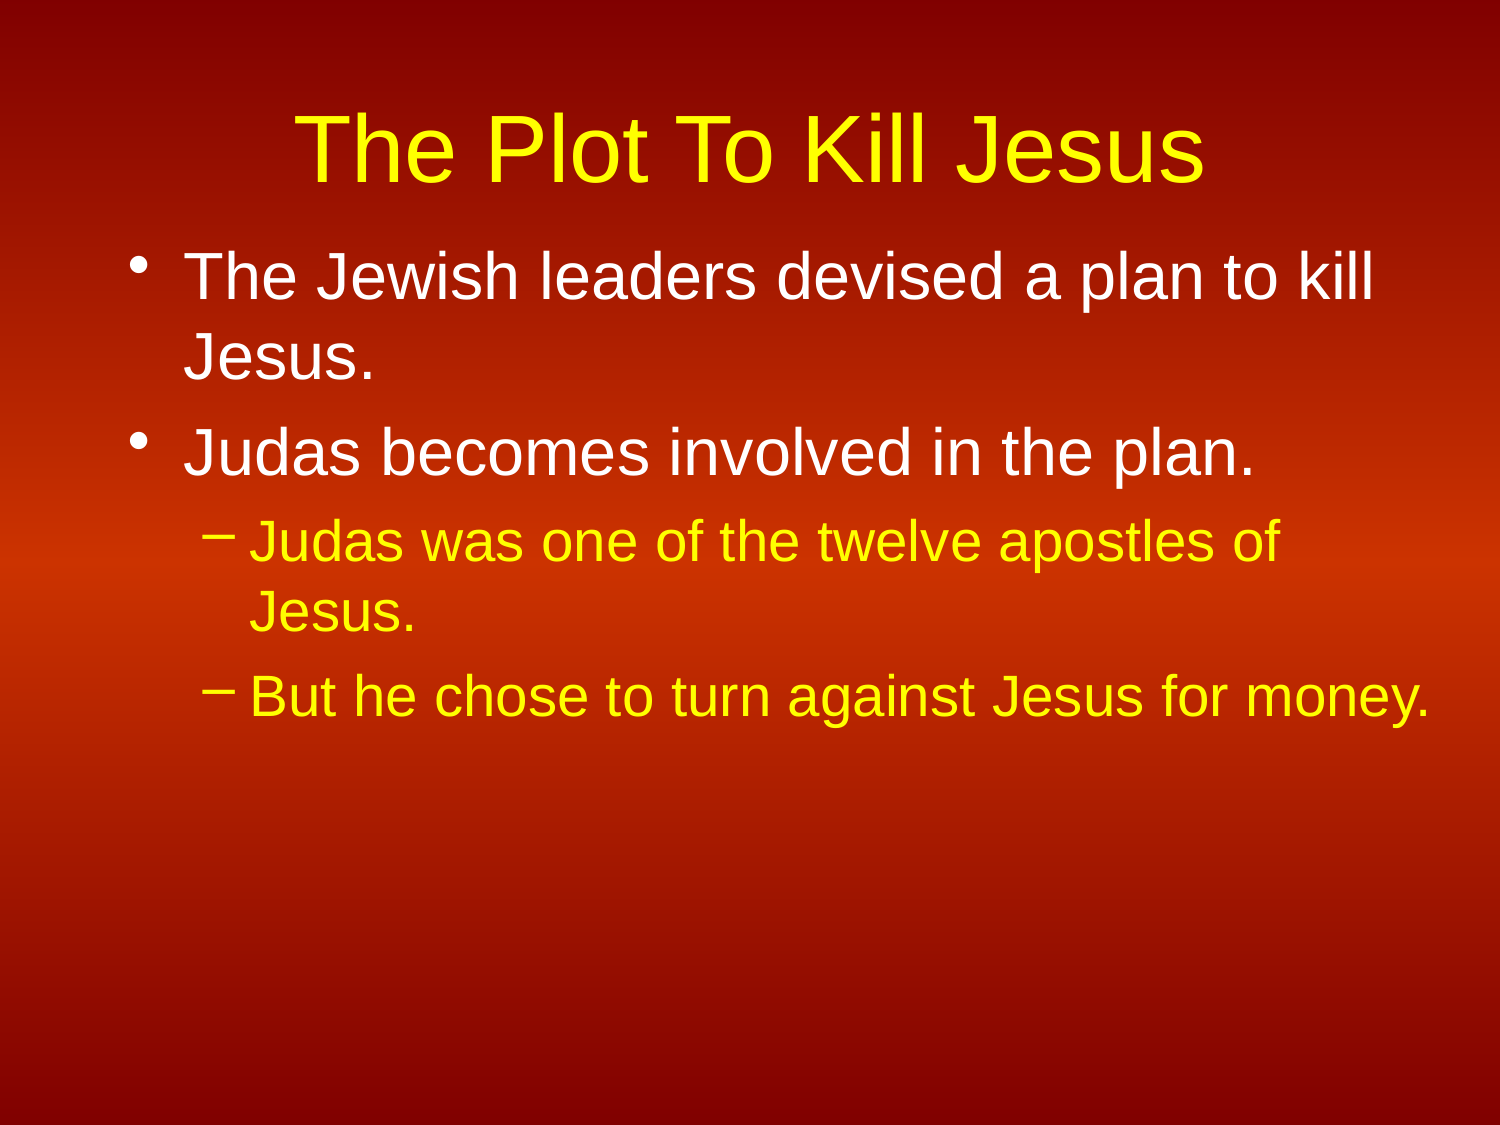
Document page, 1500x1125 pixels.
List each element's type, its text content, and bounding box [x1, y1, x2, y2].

title The Plot To Kill Jesus [37, 50, 1463, 238]
list The Jewish leaders devised a plan to kill Jesus. Judas becomes involved in the plan. Judas was one of the twelve apostles of Jesus. But he chose to turn against Jesus for money. [112, 224, 1463, 1125]
